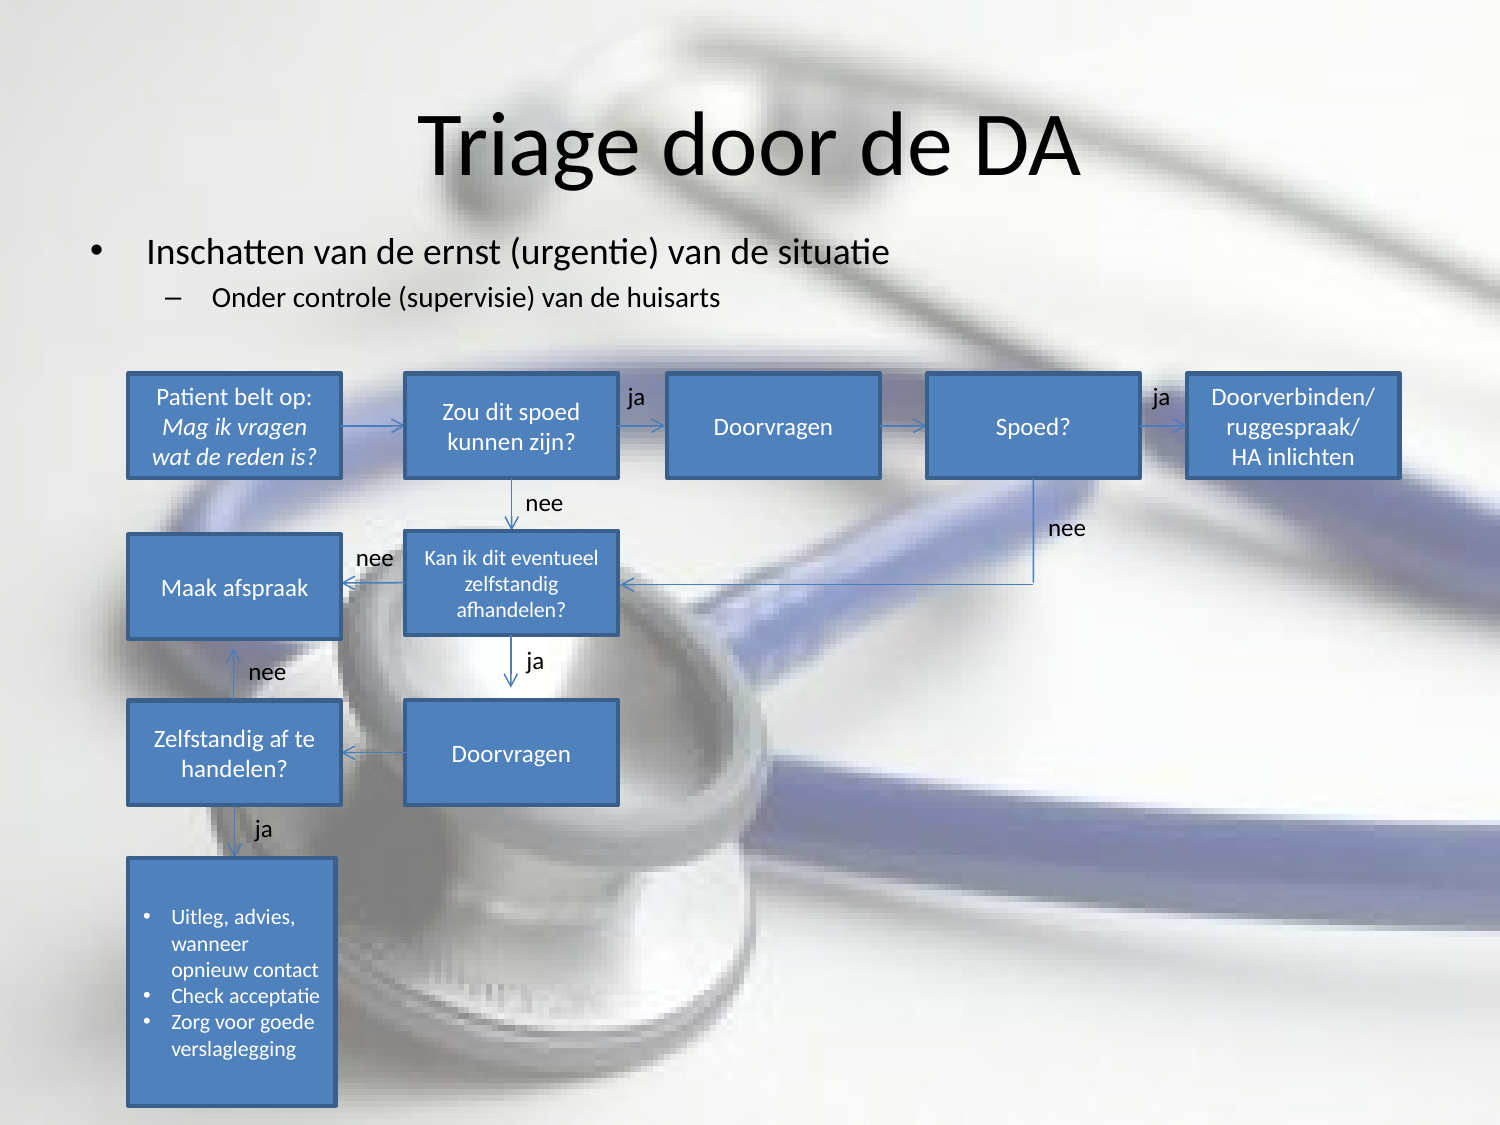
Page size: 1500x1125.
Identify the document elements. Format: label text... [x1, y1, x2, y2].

title Triage door de DA [75, 45, 1425, 219]
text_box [128, 373, 1400, 1107]
list Inschatten van de ernst (urgentie) van de situatie Onder controle (supervisie) van de huisarts [75, 219, 1425, 1005]
